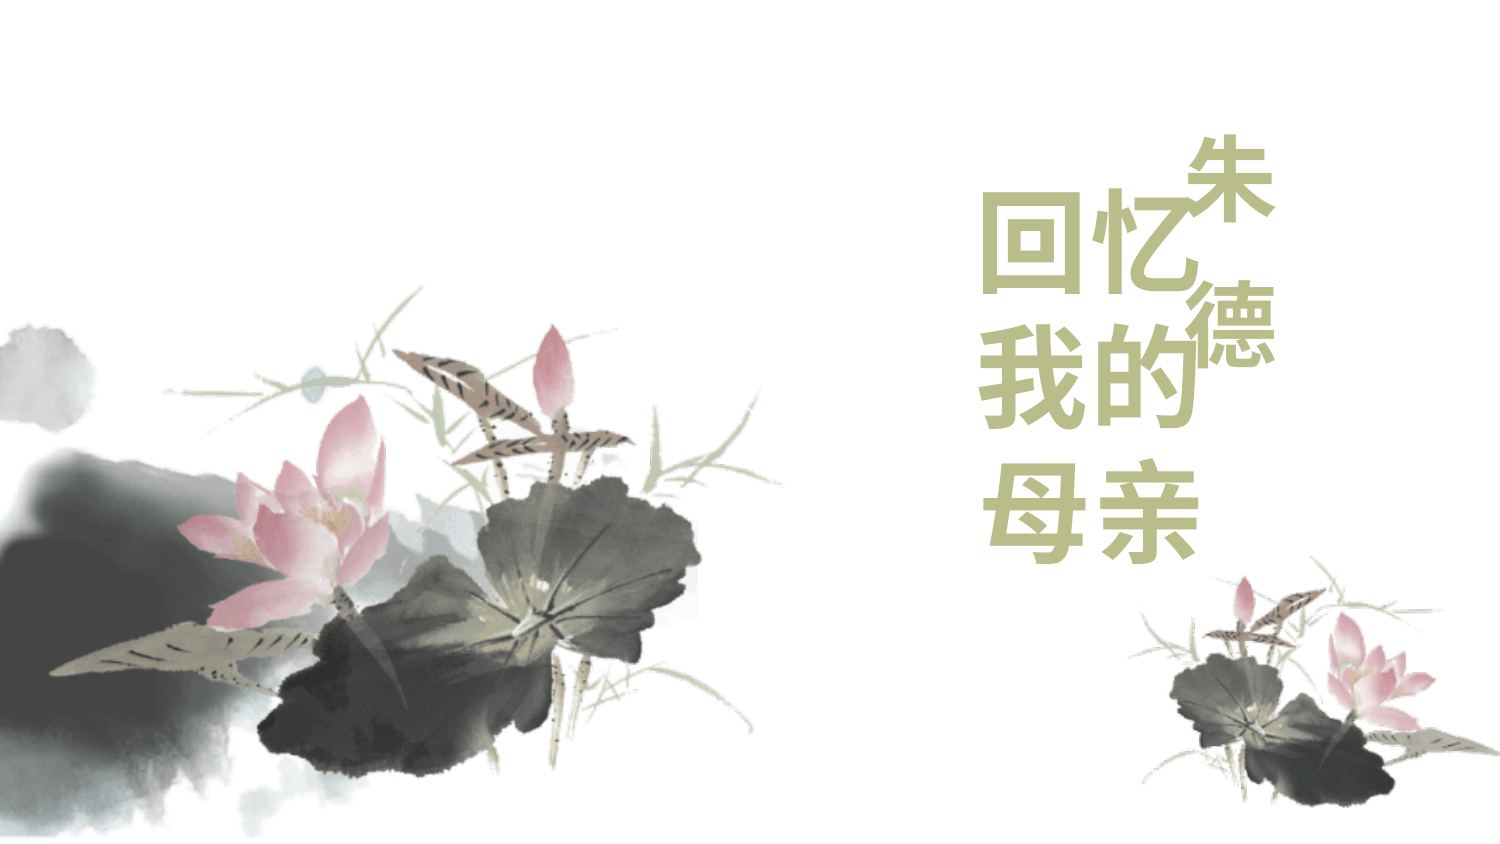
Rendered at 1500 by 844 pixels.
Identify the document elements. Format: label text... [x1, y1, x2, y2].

title 回忆我的母亲 [918, 18, 1212, 735]
picture [1057, 453, 1500, 844]
subtitle 朱德 [1212, 86, 1313, 362]
picture [0, 67, 895, 844]
